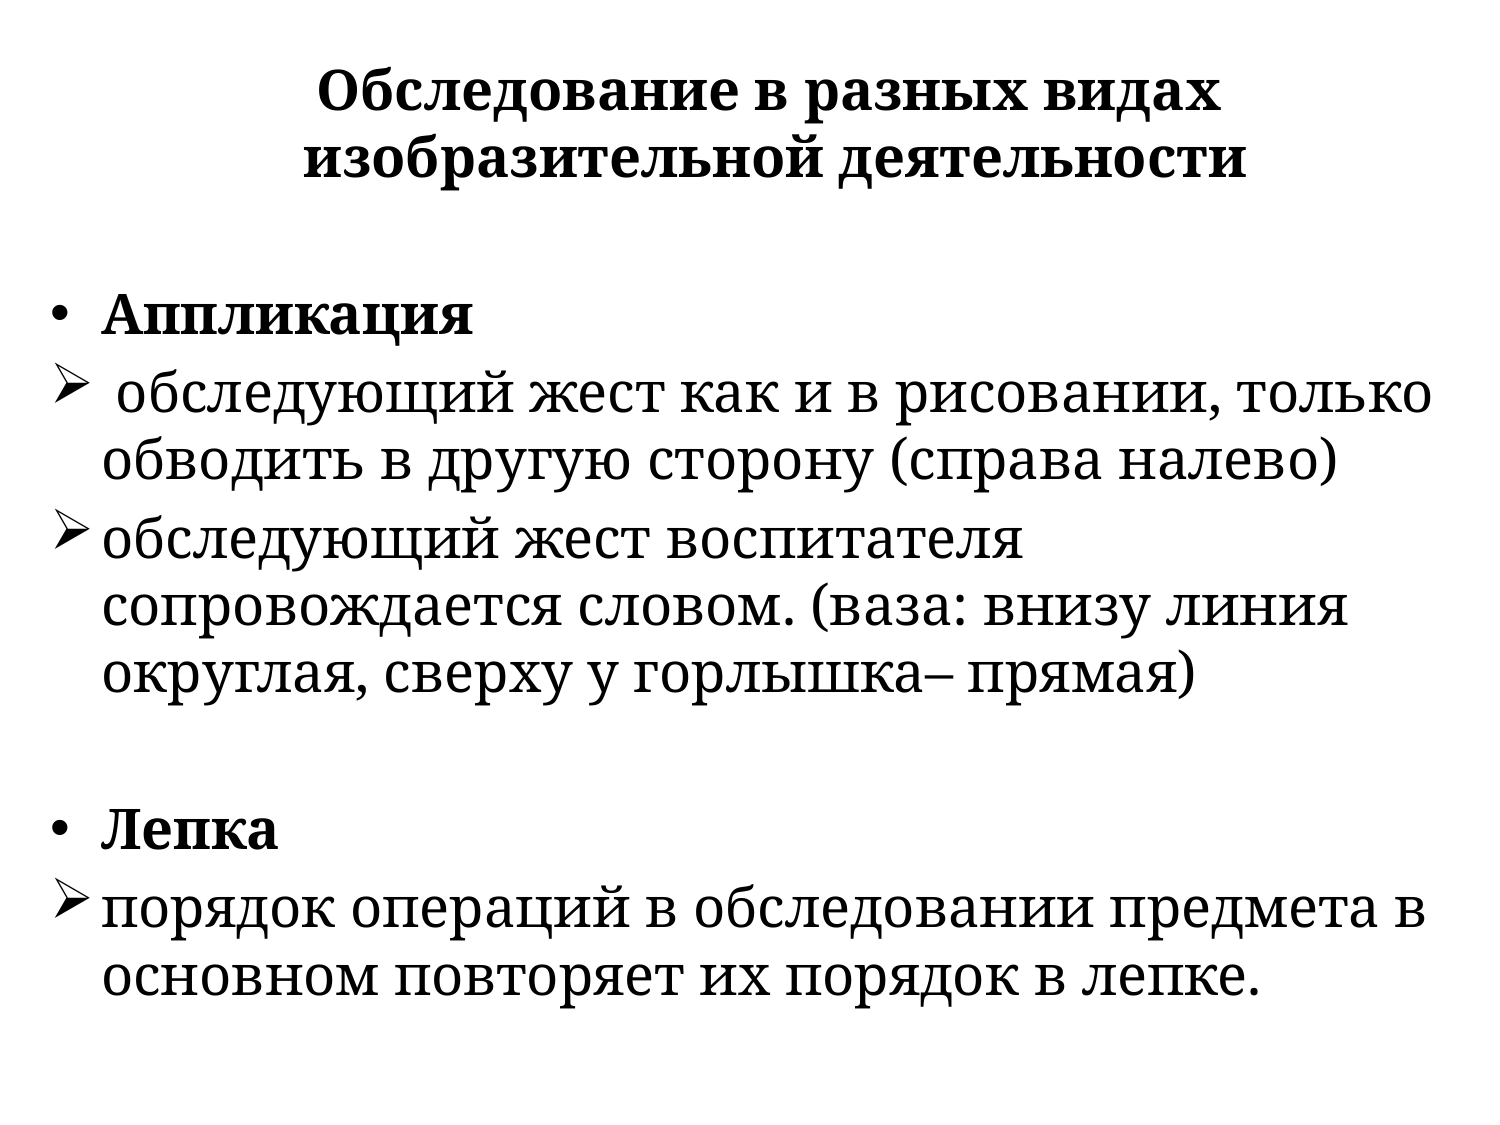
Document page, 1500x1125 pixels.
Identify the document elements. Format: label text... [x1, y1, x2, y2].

list Обследование в разных видах изобразительной деятельности Аппликация обследующий жест как и в рисовании, только обводить в другую сторону (справа налево) обследующий жест воспитателя сопровождается словом. (ваза: внизу линия округлая, сверху у горлышка– прямая) Лепка порядок операций в обследовании предмета в основном повторяет их порядок в лепке. [35, 46, 1465, 1079]
